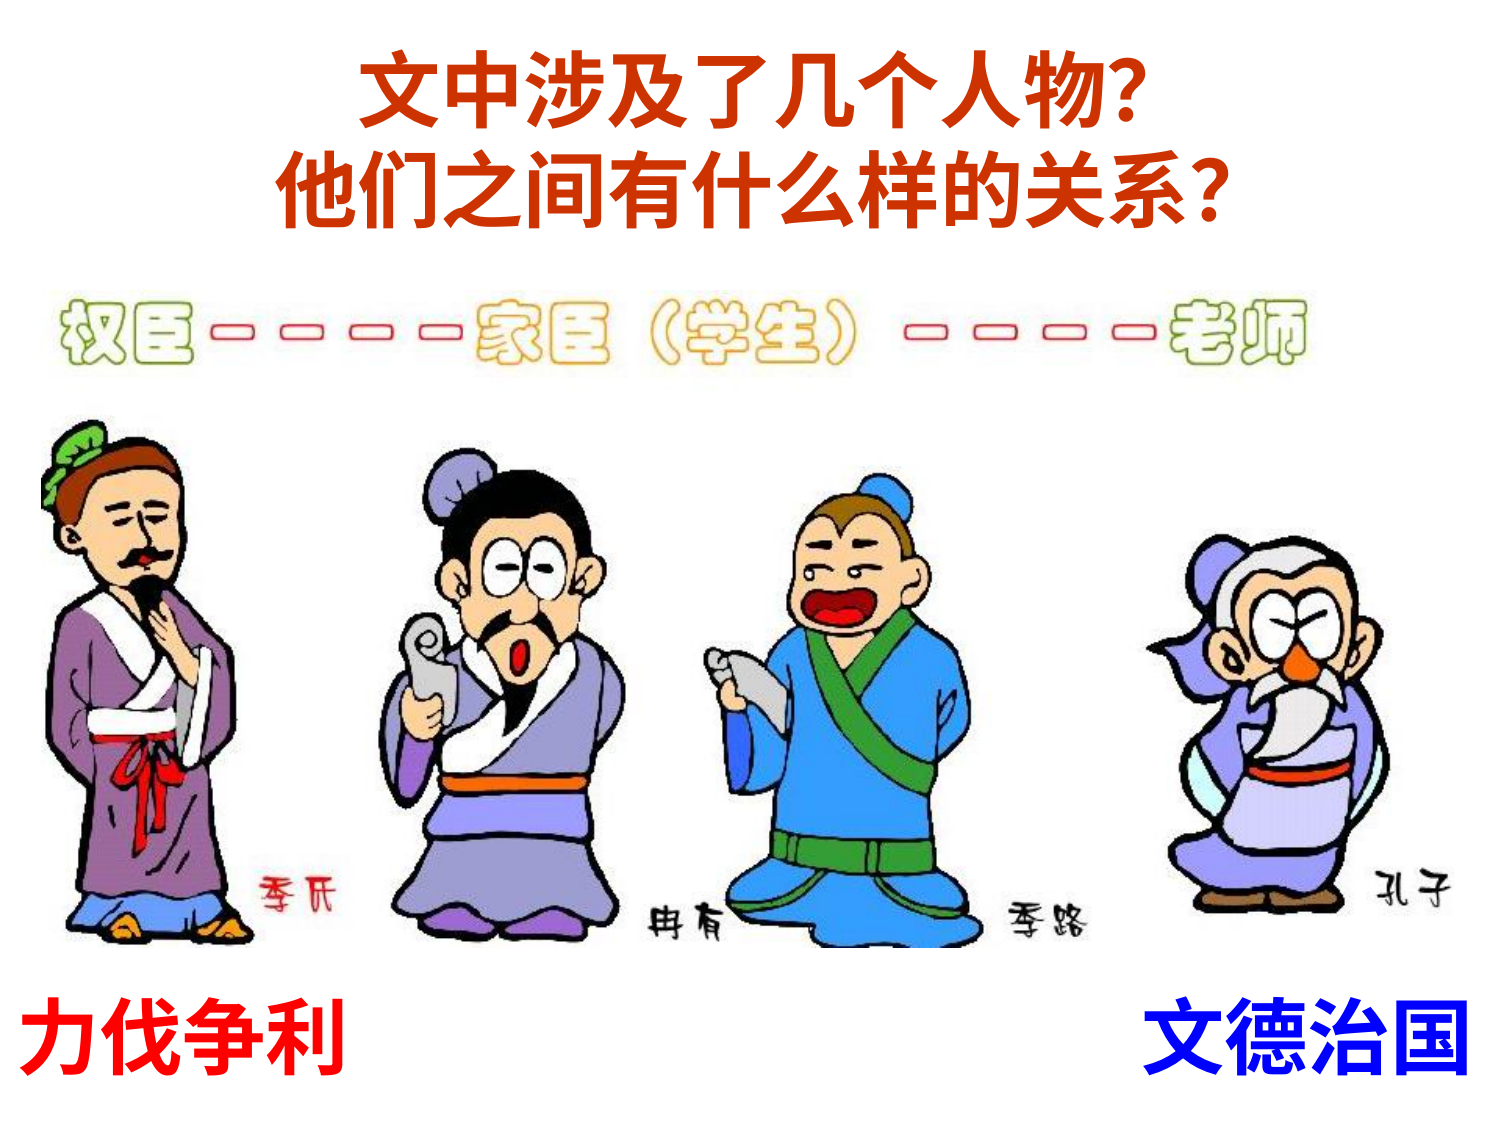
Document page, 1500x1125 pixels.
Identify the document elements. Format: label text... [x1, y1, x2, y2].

text_box 力伐争利 [1, 977, 398, 1093]
picture [40, 290, 1459, 948]
text_box 文中涉及了几个人物？ 他们之间有什么样的关系？ [135, 66, 1412, 289]
text_box 文德治国 [1126, 977, 1500, 1093]
